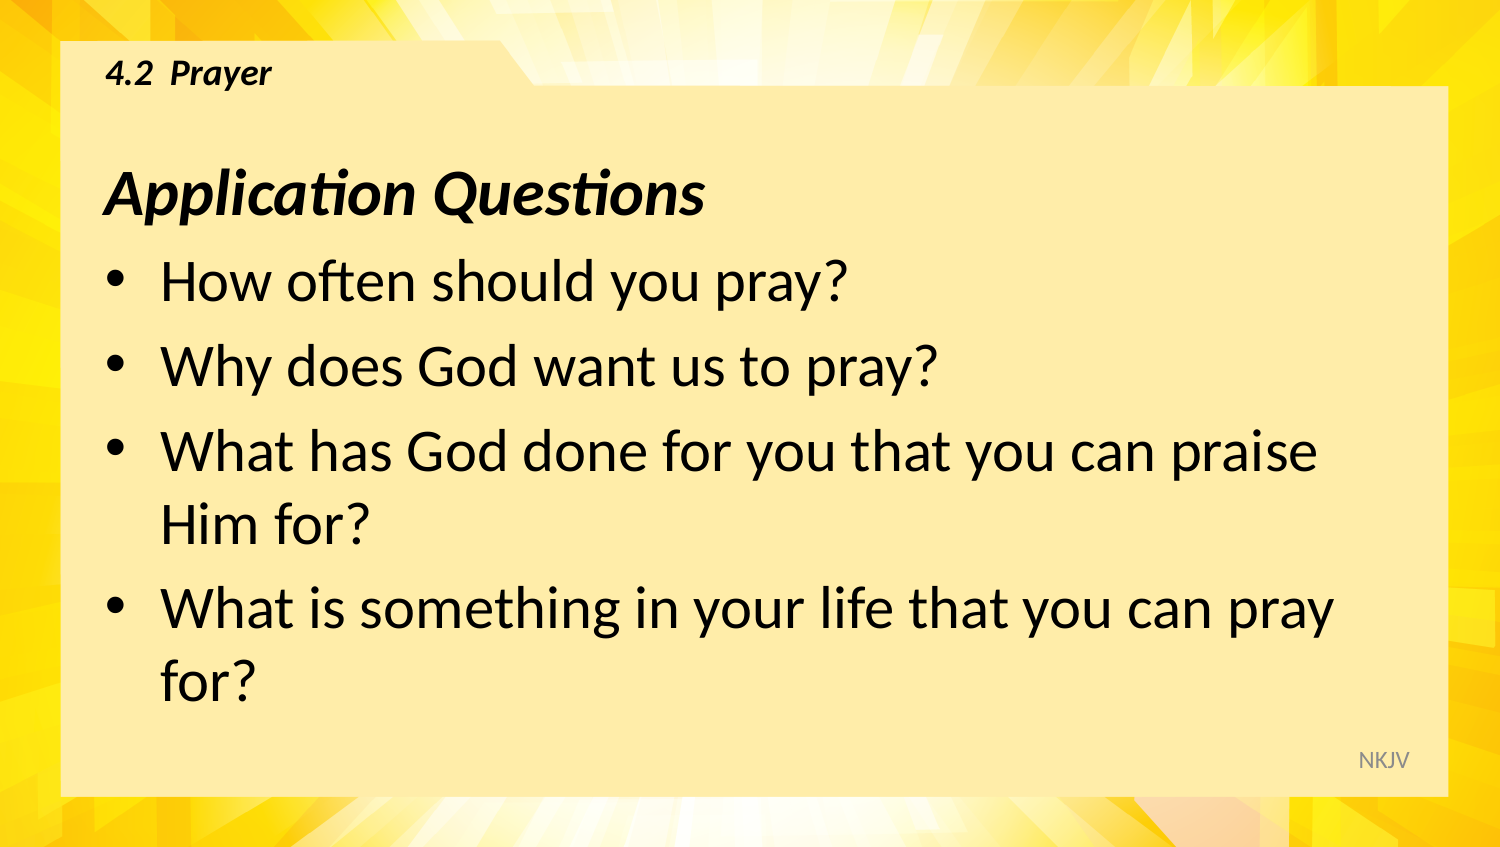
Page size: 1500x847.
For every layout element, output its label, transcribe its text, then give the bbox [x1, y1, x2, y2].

footer NKJV [950, 736, 1425, 782]
list Application Questions How often should you pray? Why does God want us to pray? What has God done for you that you can praise Him for? What is something in your life that you can pray for? [89, 141, 1403, 722]
picture [0, 0, 1500, 847]
title 4.2 Prayer [89, 33, 1420, 108]
